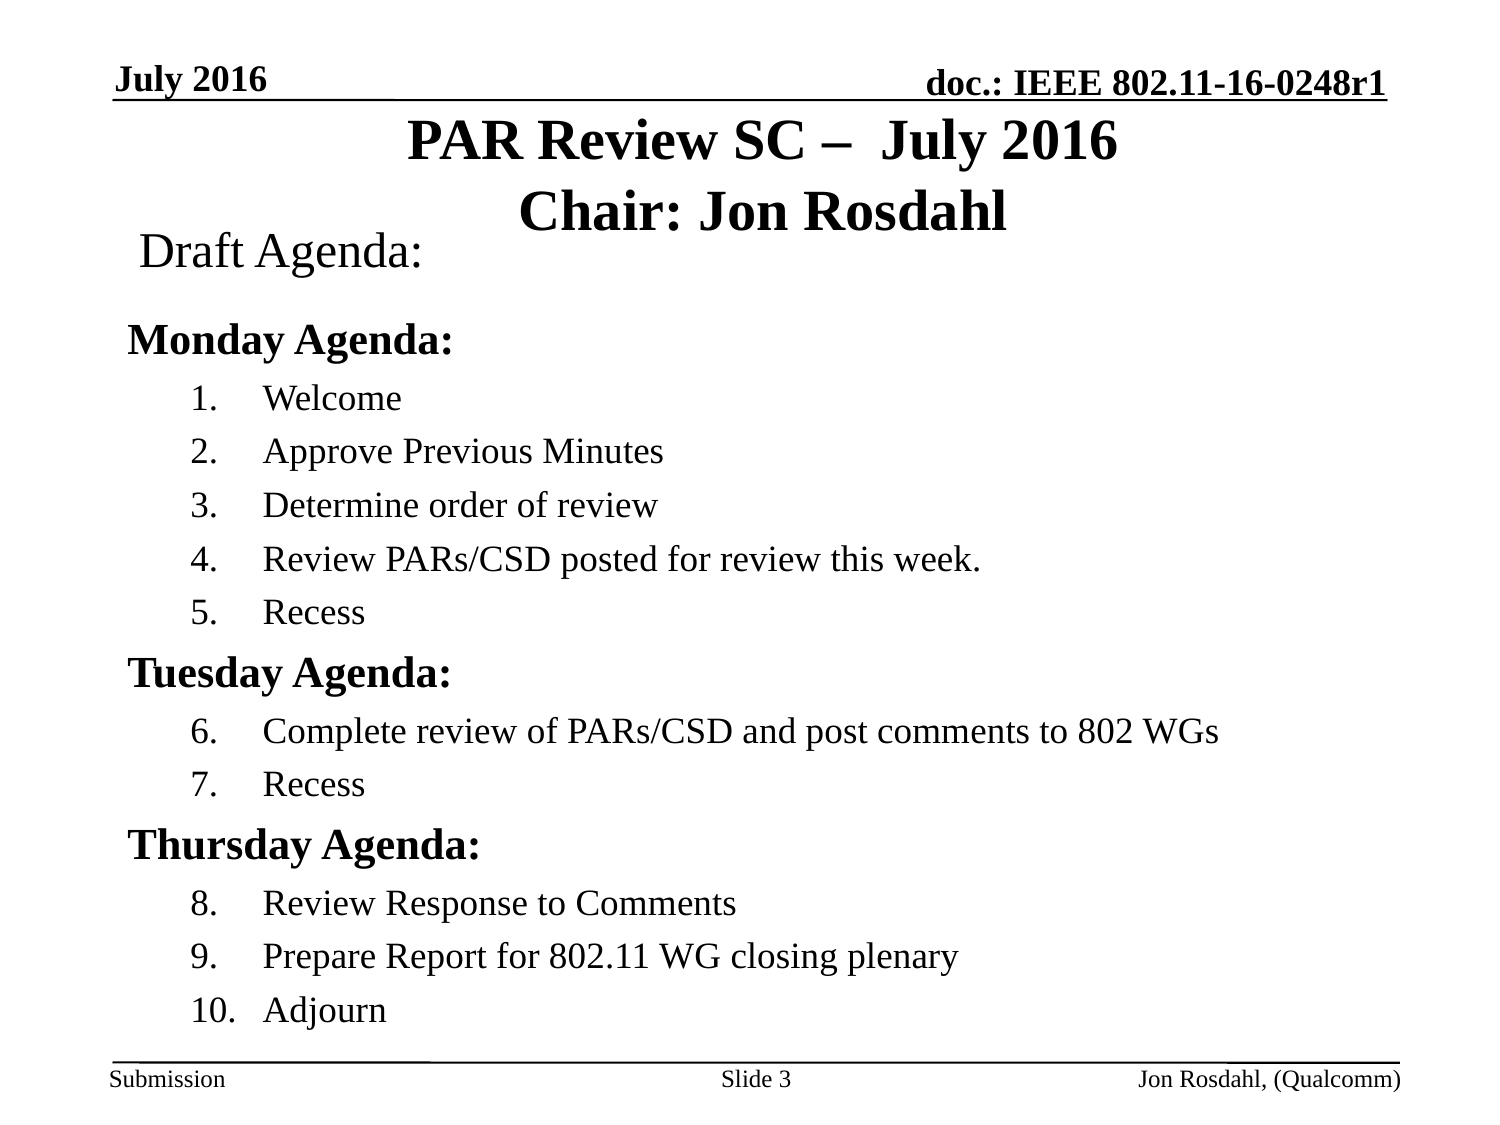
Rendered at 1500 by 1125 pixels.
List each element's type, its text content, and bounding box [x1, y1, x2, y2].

slide_number Slide 3 [712, 1061, 800, 1123]
list Monday Agenda: Welcome Approve Previous Minutes Determine order of review Review PARs/CSD posted for review this week. Recess Tuesday Agenda: Complete review of PARs/CSD and post comments to 802 WGs Recess Thursday Agenda: Review Response to Comments Prepare Report for 802.11 WG closing plenary Adjourn [111, 302, 1377, 1046]
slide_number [114, 54, 423, 100]
title PAR Review SC – July 2016 Chair: Jon Rosdahl [88, 99, 1439, 244]
text_box Draft Agenda: [123, 210, 585, 286]
footer Jon Rosdahl, (Qualcomm) [878, 1061, 1402, 1093]
